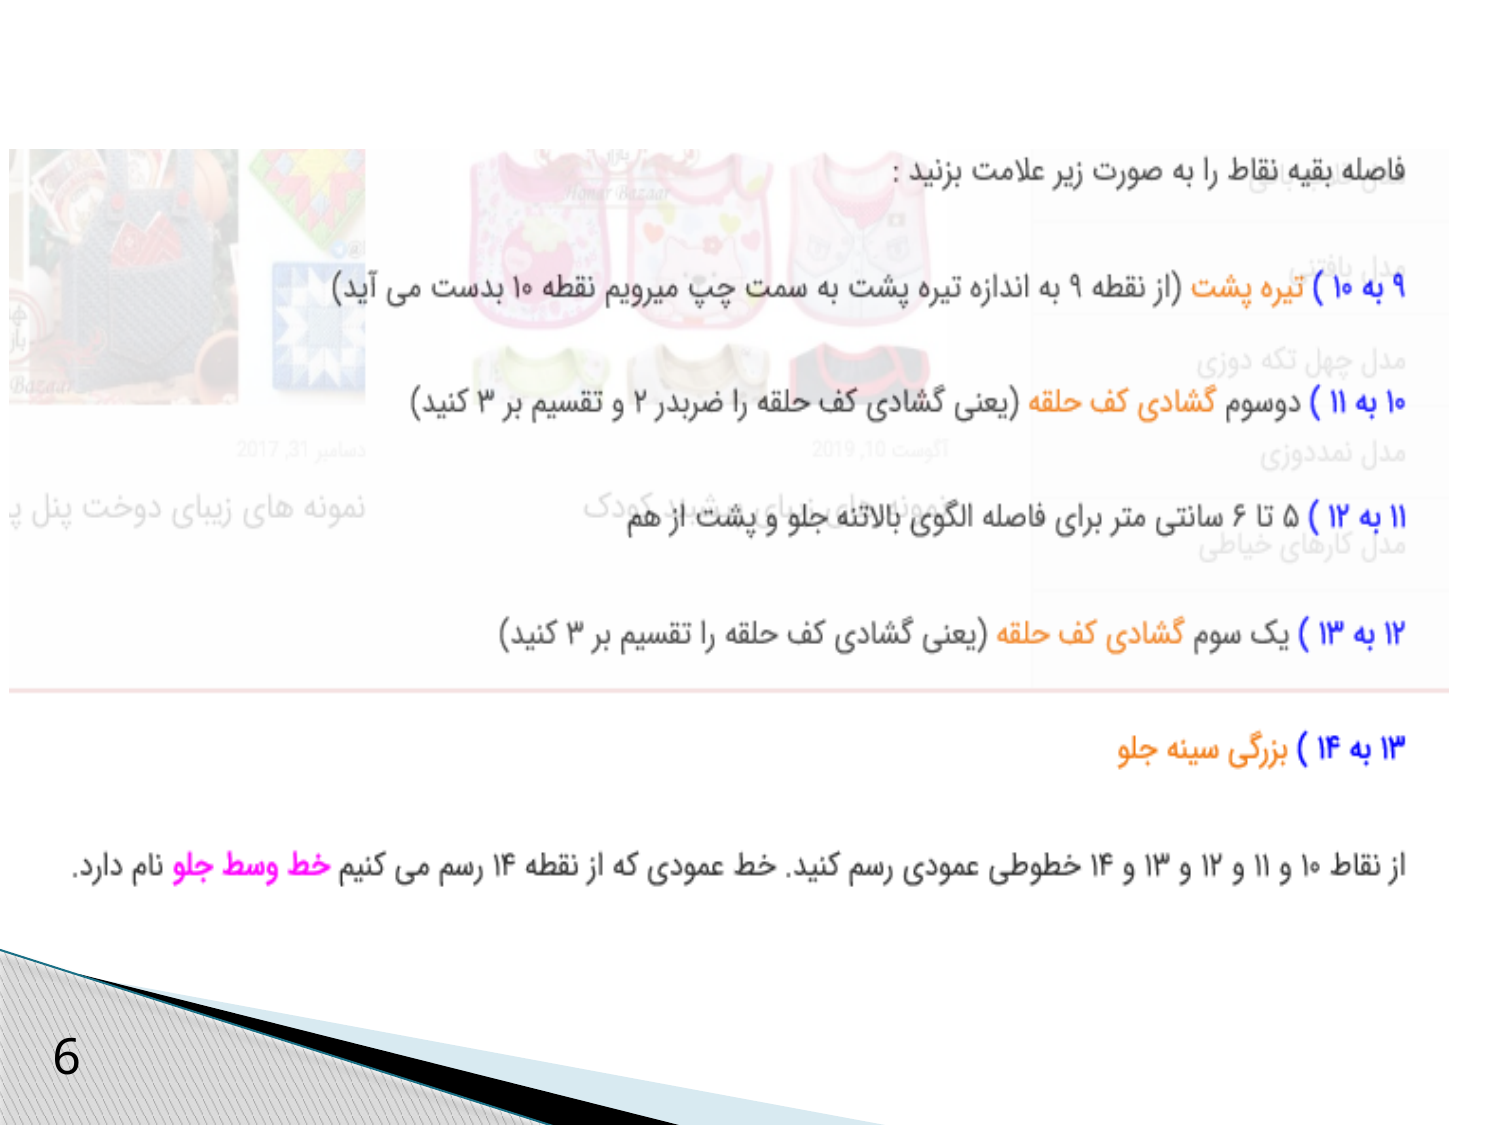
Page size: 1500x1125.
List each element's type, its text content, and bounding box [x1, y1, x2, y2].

picture [8, 149, 1449, 951]
text_box 6 [37, 1017, 138, 1093]
